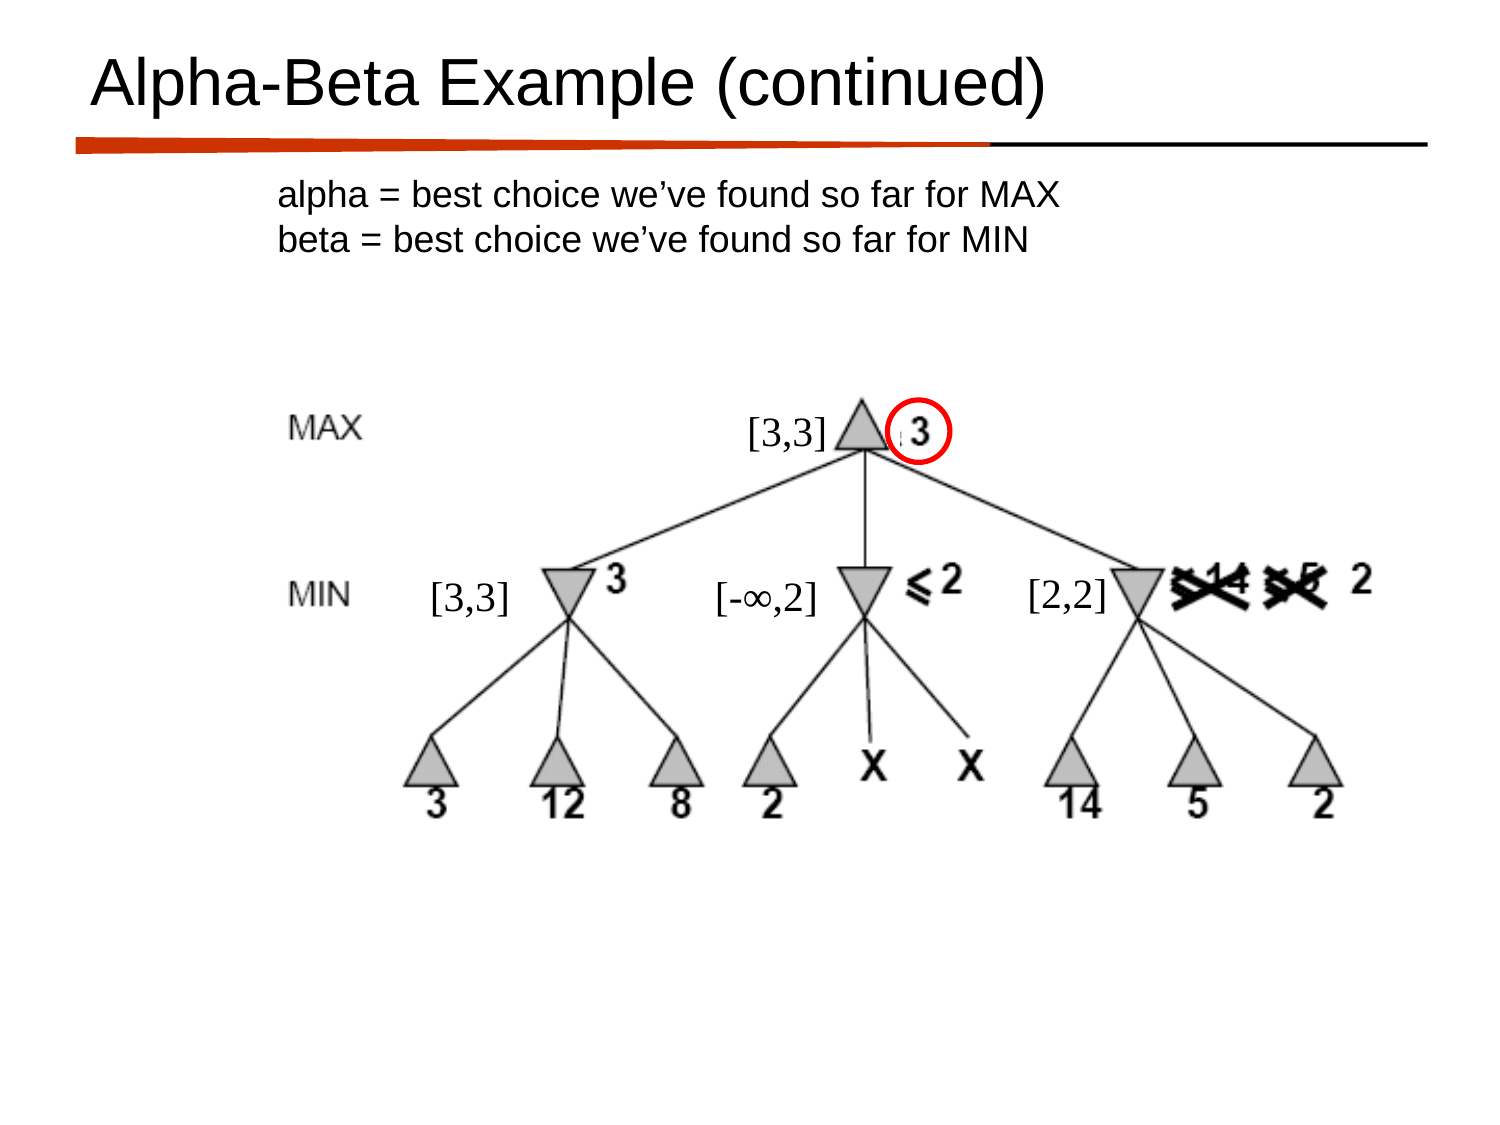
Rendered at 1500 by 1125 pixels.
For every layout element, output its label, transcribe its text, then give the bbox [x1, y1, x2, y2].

title Alpha-Beta Example (continued) [74, 24, 1426, 133]
picture [262, 384, 1488, 876]
text_box alpha = best choice we’ve found so far for MAX beta = best choice we’ve found so far for MIN [262, 162, 1138, 268]
